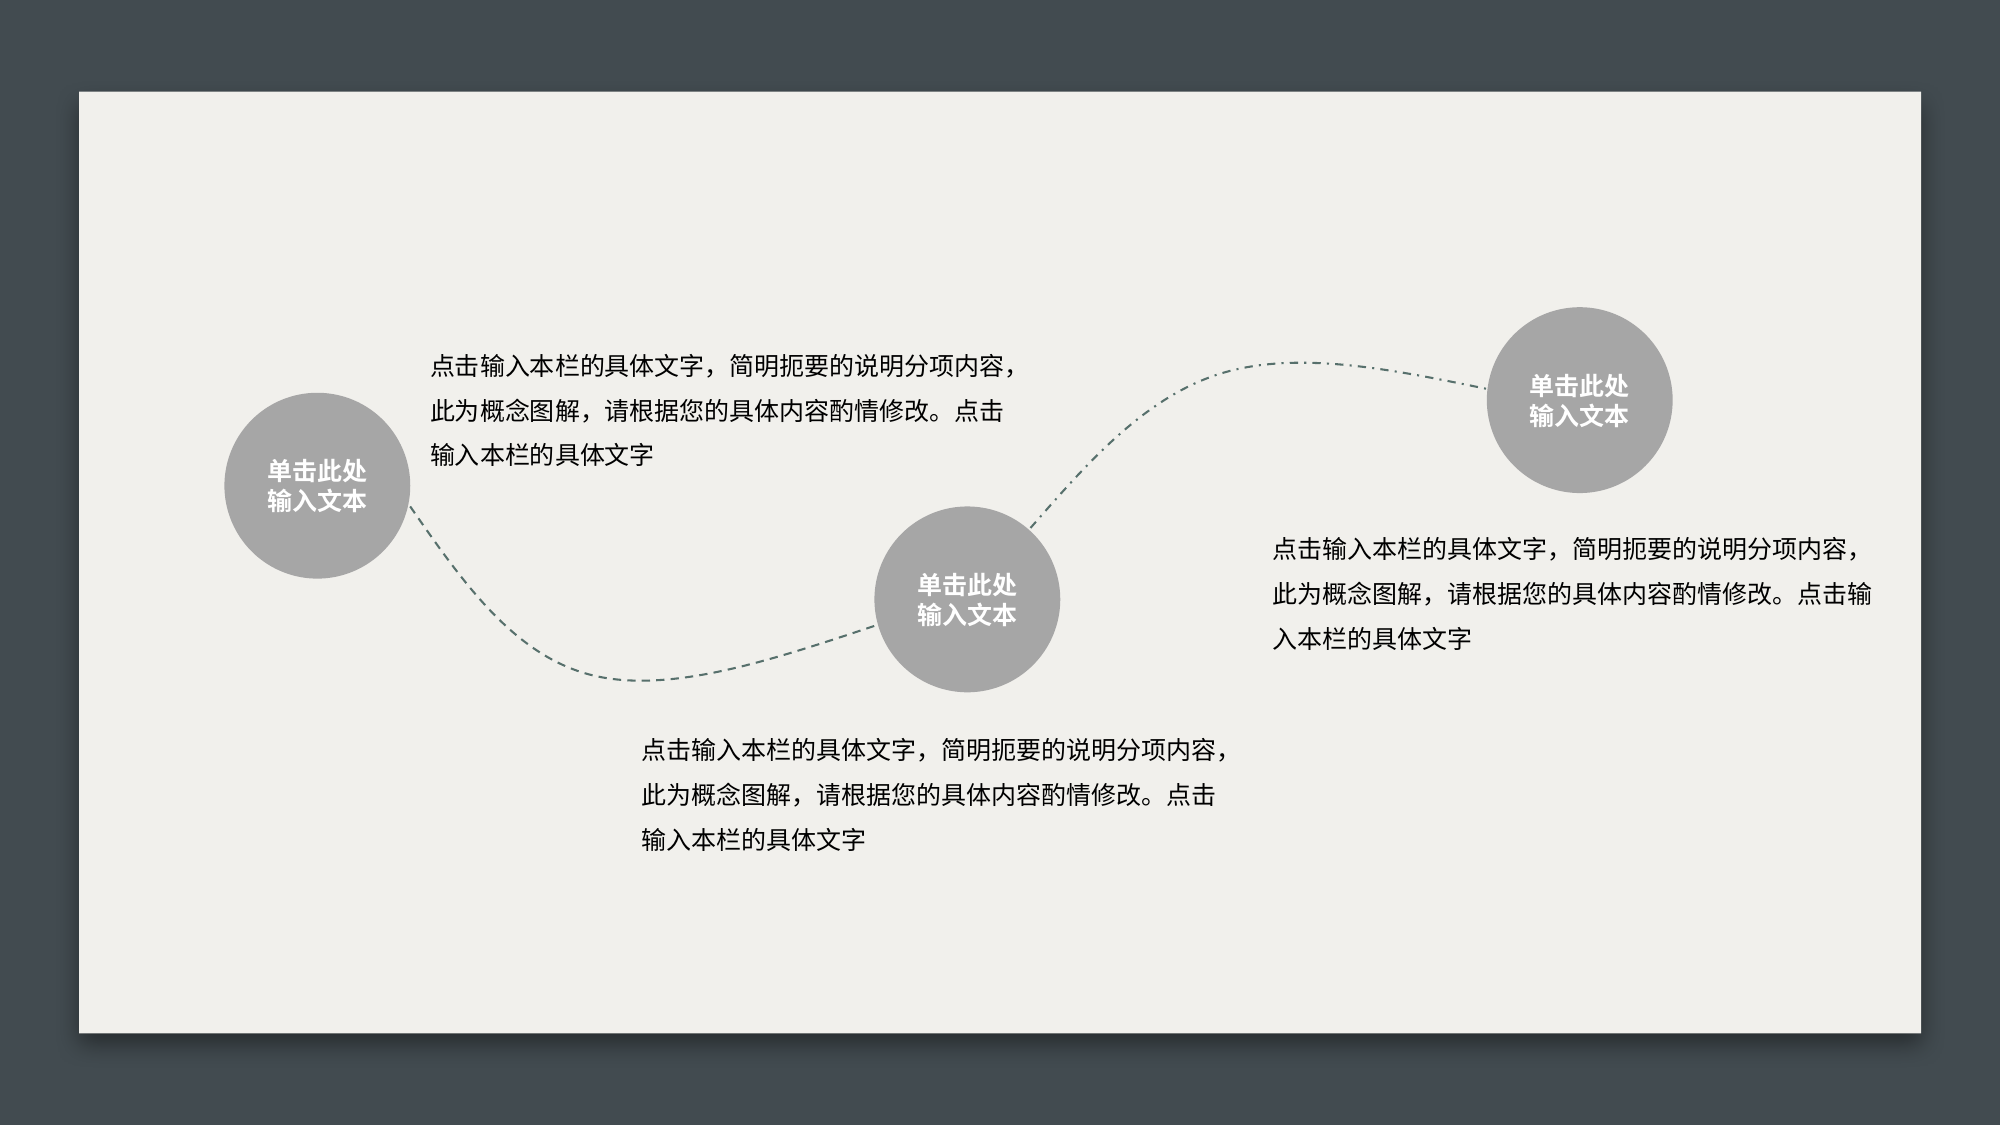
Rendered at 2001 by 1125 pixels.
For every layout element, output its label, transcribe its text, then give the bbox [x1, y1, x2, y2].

text_box 单击此处输入文本 [1485, 306, 1674, 495]
text_box [0, 0, 2000, 1125]
text_box 单击此处输入文本 [873, 505, 1062, 694]
text_box 点击输入本栏的具体文字，简明扼要的说明分项内容，此为概念图解，请根据您的具体内容酌情修改。点击输入本栏的具体文字 [415, 327, 1031, 478]
text_box [1029, 361, 1487, 529]
text_box 点击输入本栏的具体文字，简明扼要的说明分项内容，此为概念图解，请根据您的具体内容酌情修改。点击输入本栏的具体文字 [626, 712, 1241, 862]
text_box [409, 505, 875, 682]
text_box 单击此处输入文本 [223, 391, 412, 580]
text_box [79, 91, 1922, 1034]
text_box 点击输入本栏的具体文字，简明扼要的说明分项内容，此为概念图解，请根据您的具体内容酌情修改。点击输入本栏的具体文字 [1257, 511, 1902, 661]
